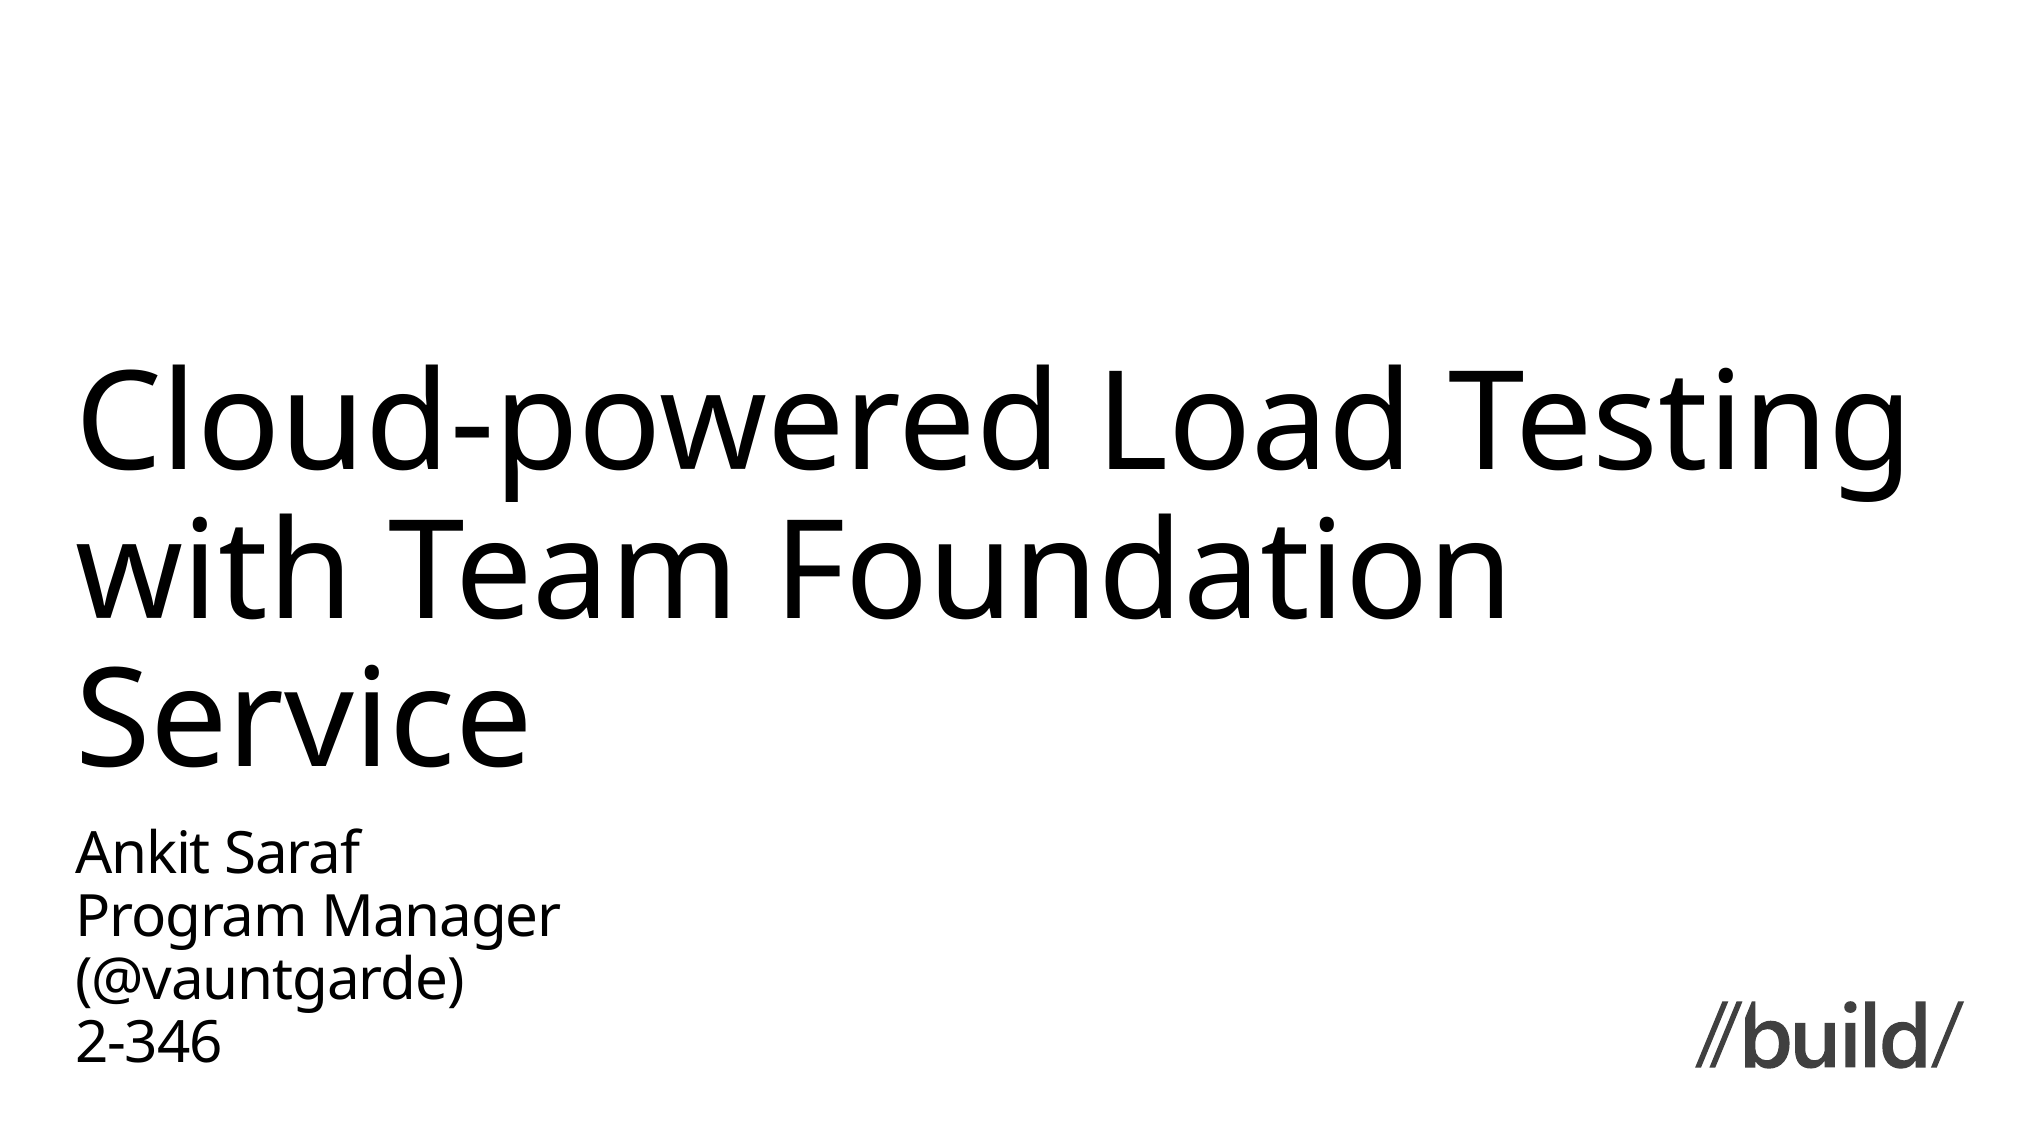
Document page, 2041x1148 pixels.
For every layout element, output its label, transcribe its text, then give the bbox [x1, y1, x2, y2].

subtitle Ankit Saraf Program Manager (@vauntgarde) 2-346 [45, 948, 1246, 1099]
title Cloud-powered Load Testing with Team Foundation Service [45, 498, 1996, 649]
